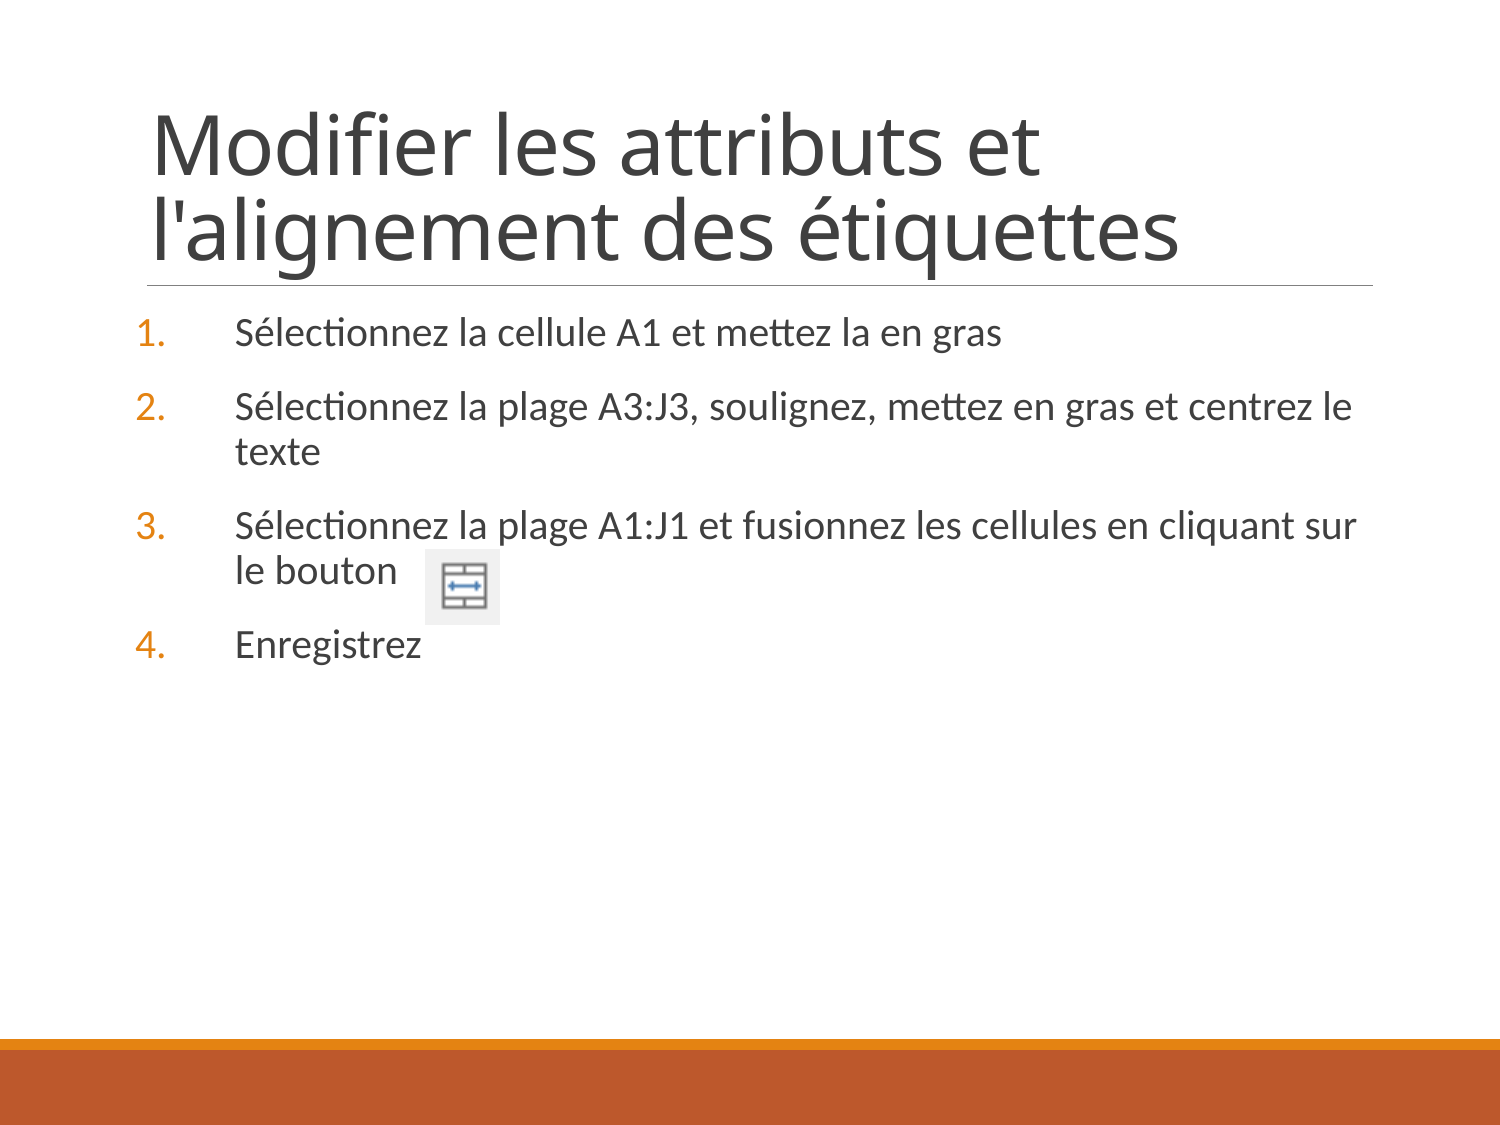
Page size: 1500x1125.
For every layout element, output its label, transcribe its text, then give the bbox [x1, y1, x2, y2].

picture [424, 549, 501, 626]
list Sélectionnez la cellule A1 et mettez la en gras Sélectionnez la plage A3:J3, soulignez, mettez en gras et centrez le texte Sélectionnez la plage A1:J1 et fusionnez les cellules en cliquant sur le bouton Enregistrez [135, 302, 1373, 963]
title Modifier les attributs et l'alignement des étiquettes [135, 47, 1373, 285]
